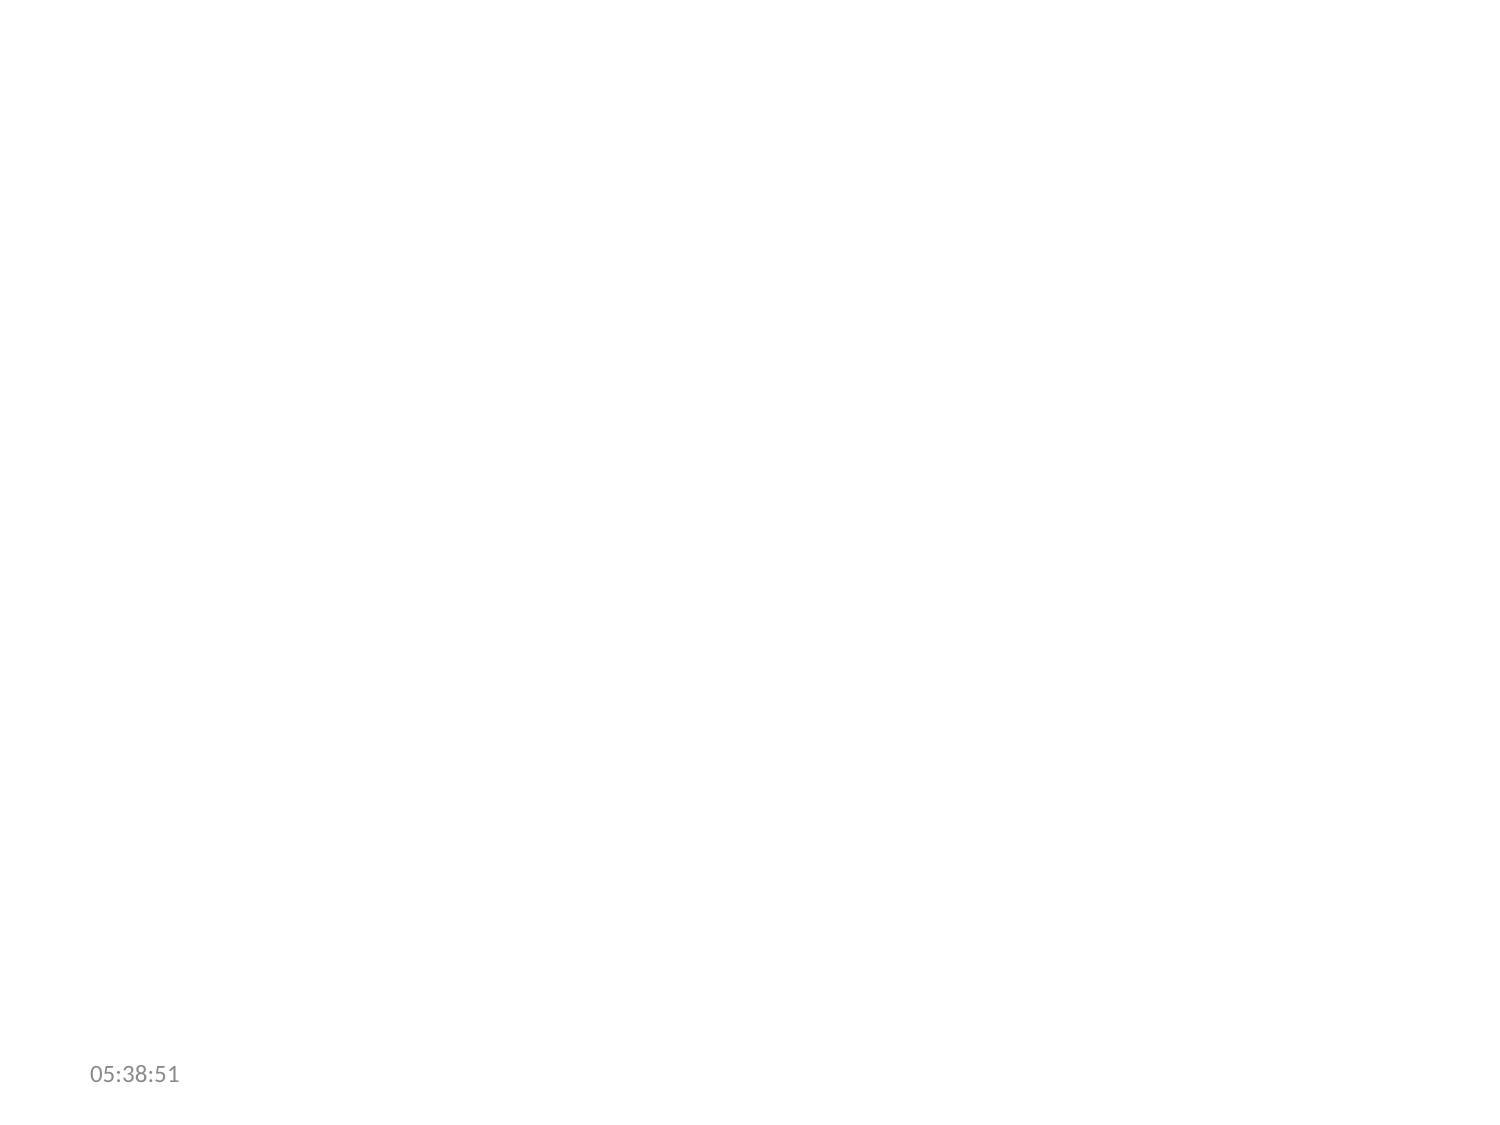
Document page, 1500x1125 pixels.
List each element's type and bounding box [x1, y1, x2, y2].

slide_number [75, 1042, 425, 1103]
